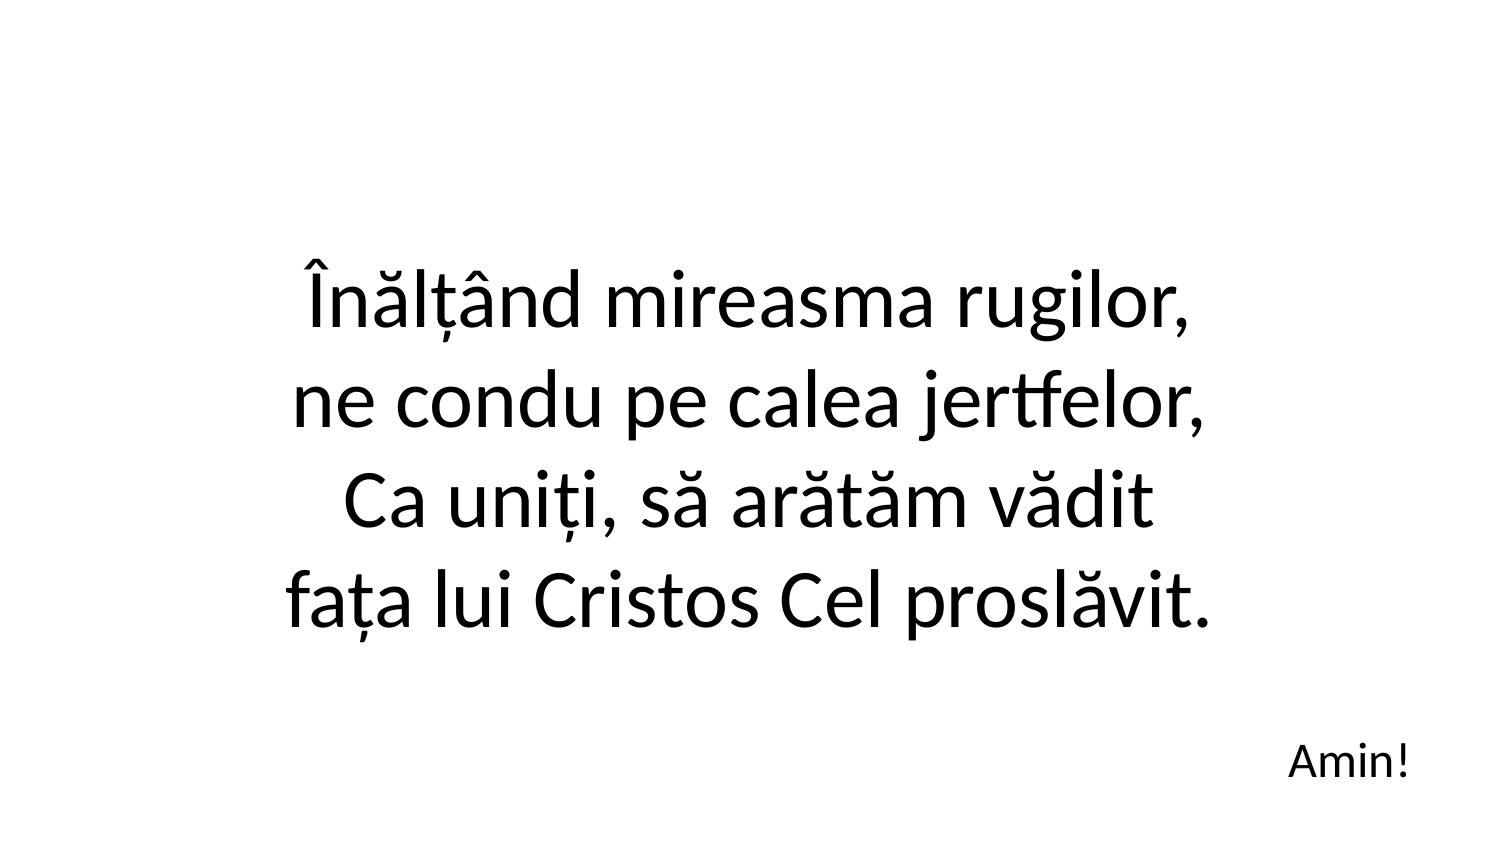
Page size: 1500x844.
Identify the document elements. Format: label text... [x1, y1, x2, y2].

text_box Înălțând mireasma rugilor, ne condu pe calea jertfelor, Ca uniți, să arătăm vădit fața lui Cristos Cel proslăvit. [270, 192, 1230, 652]
text_box Amin! [1273, 674, 1427, 795]
